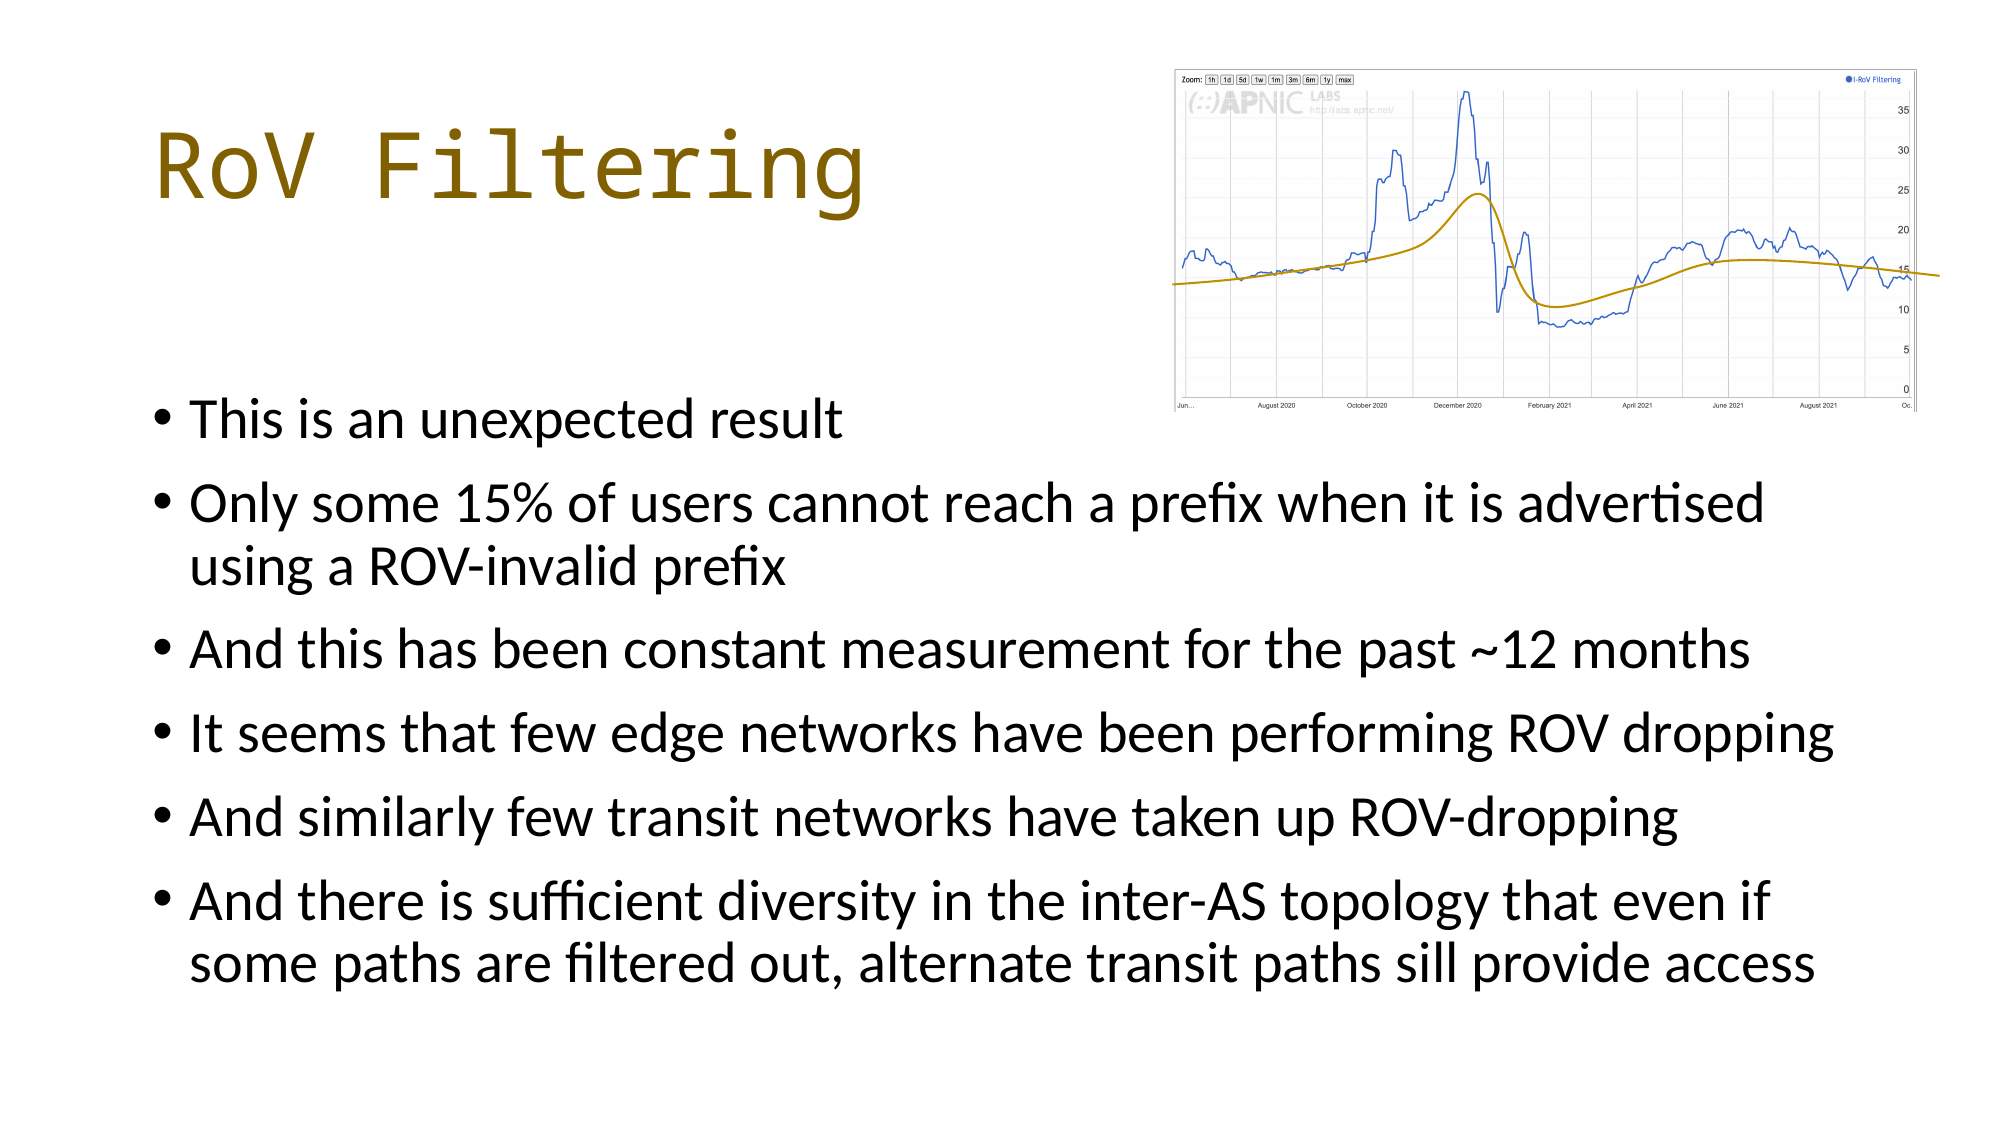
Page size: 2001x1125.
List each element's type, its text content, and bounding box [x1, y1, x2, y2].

picture [1171, 59, 1924, 412]
text_box [1924, 273, 1940, 277]
title RoV Filtering [137, 59, 1171, 278]
list This is an unexpected result Only some 15% of users cannot reach a prefix when it is advertised using a ROV-invalid prefix And this has been constant measurement for the past ~12 months It seems that few edge networks have been performing ROV dropping And similarly few transit networks have taken up ROV-dropping And there is sufficient diversity in the inter-AS topology that even if some paths are filtered out, alternate transit paths sill provide access [137, 381, 1894, 1014]
